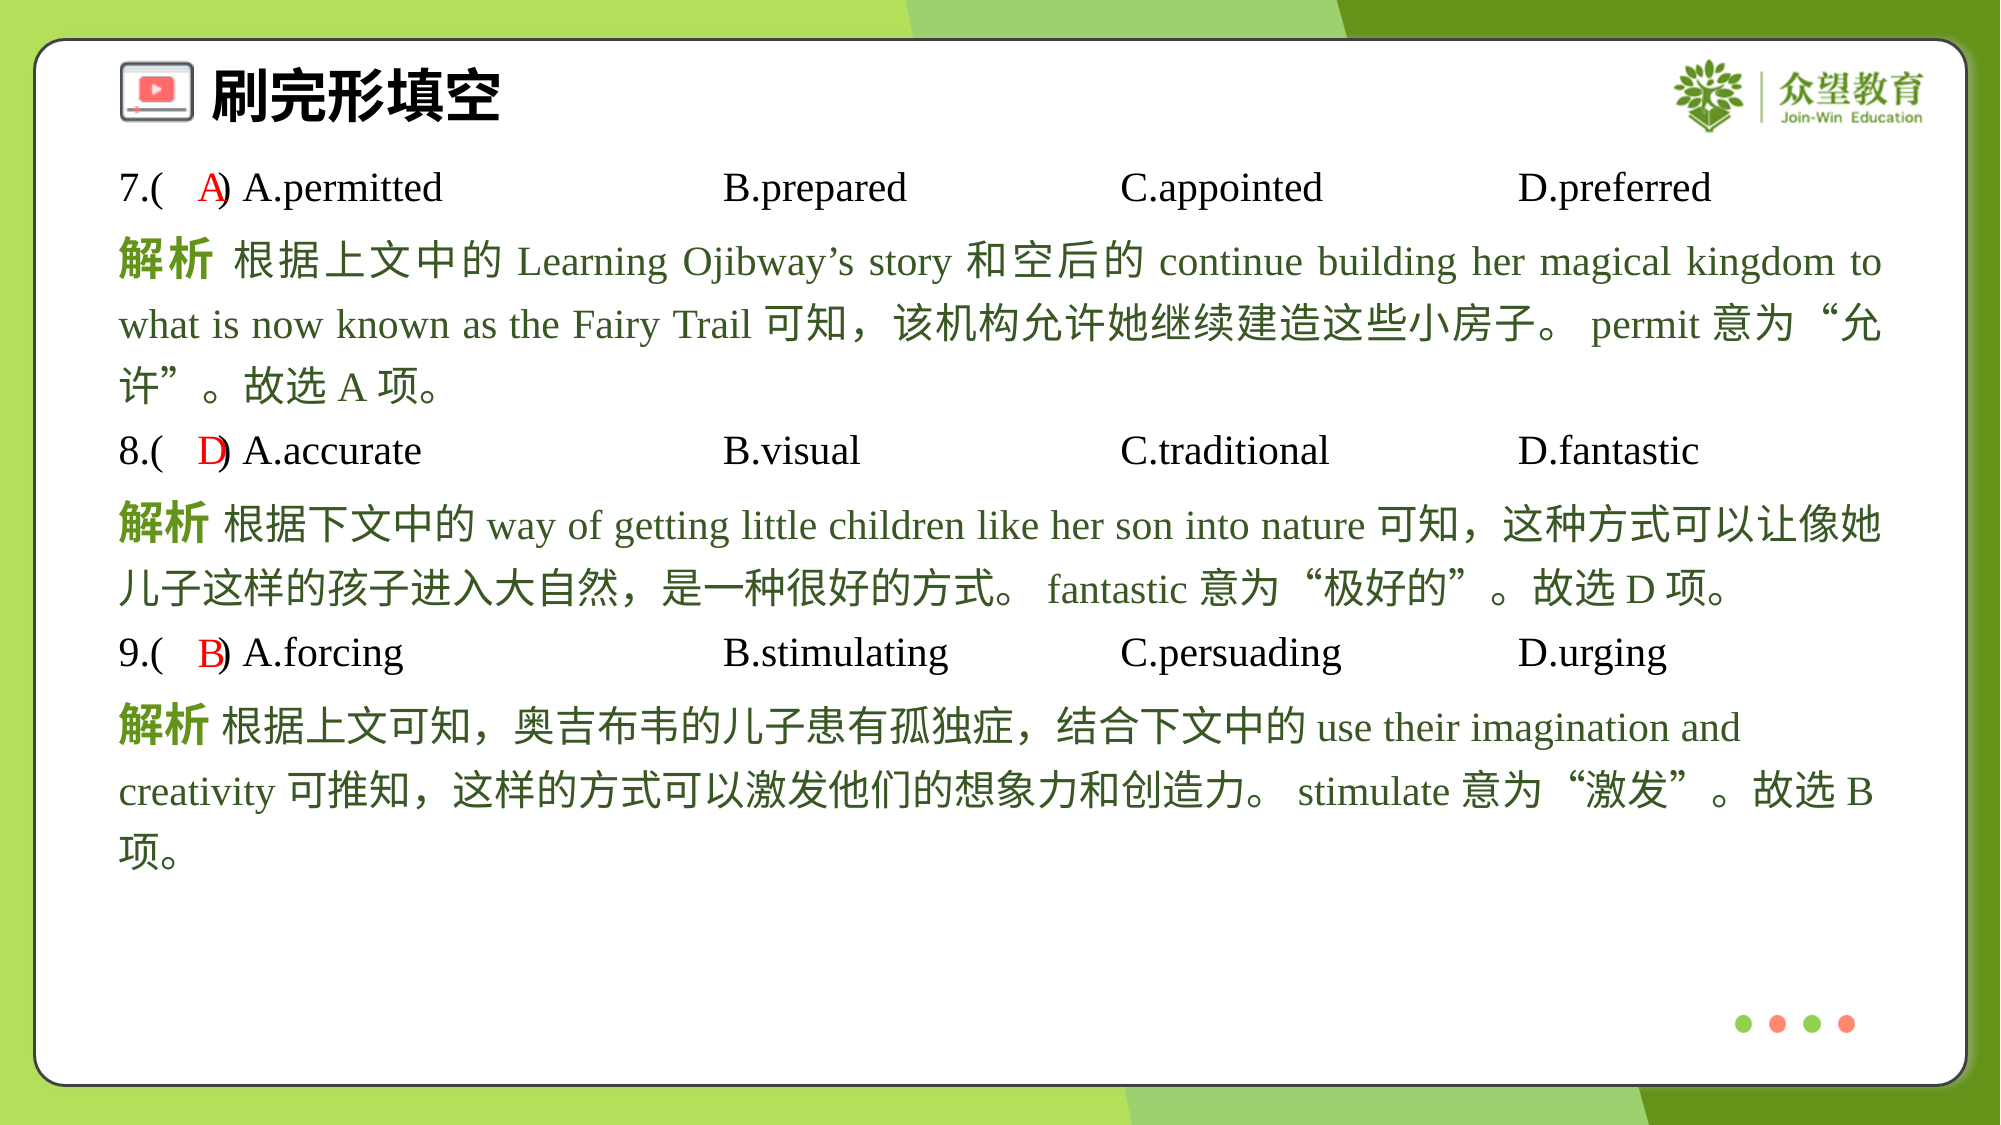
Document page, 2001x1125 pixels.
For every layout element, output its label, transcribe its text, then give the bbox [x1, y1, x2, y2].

text_box 8.( ) A.accurate B.visual C.traditional D.fantastic [118, 410, 192, 468]
text_box A [192, 146, 233, 205]
text_box 7.( ) A.permitted B.prepared C.appointed D.preferred [118, 146, 192, 204]
text_box 解析 根据上文中的Learning Ojibway’s story和空后的continue building her magical kingdom to what is now known as the Fairy Trail可知，该机构允许她继续建造这些小房子。permit意为“允许”。故选A项。 [118, 215, 1883, 405]
text_box 解析 根据下文中的way of getting little children like her son into nature可知，这种方式可以让像她儿子这样的孩子进入大自然，是一种很好的方式。fantastic意为“极好的”。故选D项。 [118, 480, 1883, 607]
text_box 7.( ) A.permitted B.prepared C.appointed D.preferred [233, 146, 1883, 204]
picture [0, 0, 2000, 1125]
text_box 9.( ) A.forcing B.stimulating C.persuading D.urging [231, 612, 1883, 670]
text_box D [192, 410, 233, 469]
text_box 8.( ) A.accurate B.visual C.traditional D.fantastic [233, 410, 1883, 468]
text_box 解析 根据上文可知，奥吉布韦的儿子患有孤独症，结合下文中的use their imagination and creativity可推知，这样的方式可以激发他们的想象力和创造力。stimulate意为“激发”。故选B项。 [118, 682, 1883, 809]
text_box B [192, 612, 231, 671]
text_box 9.( ) A.forcing B.stimulating C.persuading D.urging [118, 612, 192, 670]
